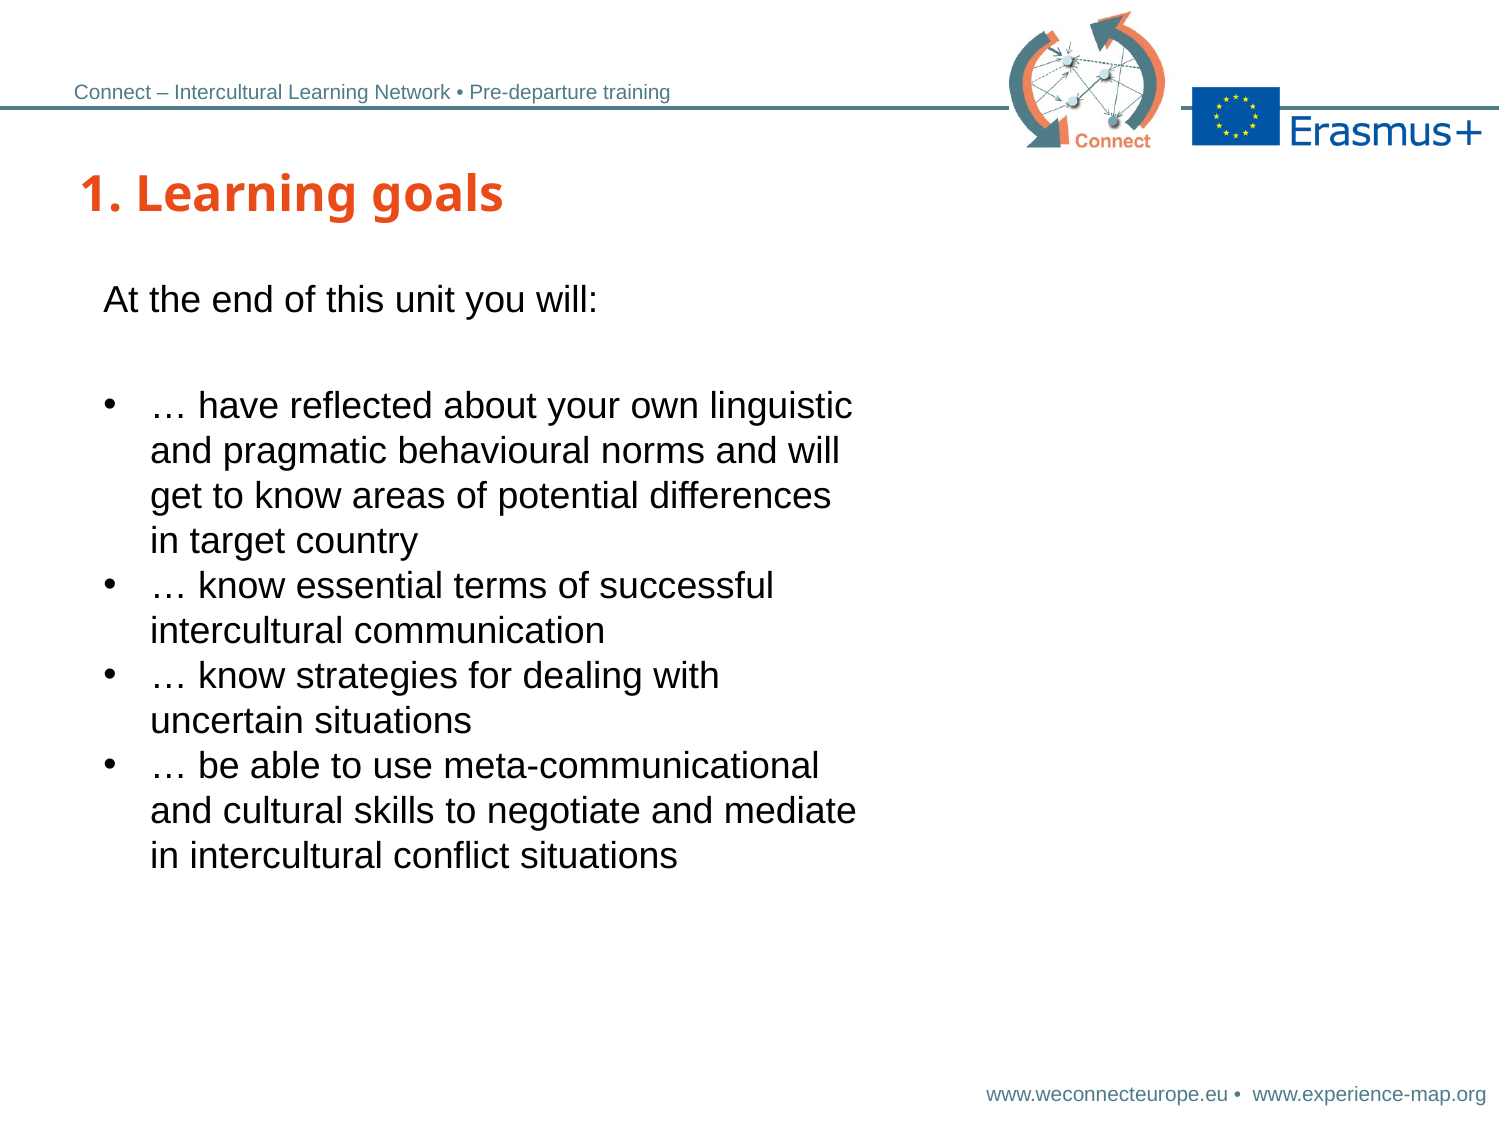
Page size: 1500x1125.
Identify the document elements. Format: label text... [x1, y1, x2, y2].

text_box … have reflected about your own linguistic and pragmatic behavioural norms and will get to know areas of potential differences in target country … know essential terms of successful intercultural communication … know strategies for dealing with uncertain situations … be able to use meta-communicational and cultural skills to negotiate and mediate in intercultural conflict situations [88, 373, 880, 941]
text_box 1. Learning goals [64, 153, 550, 229]
picture [1009, 11, 1498, 162]
text_box At the end of this unit you will: [88, 267, 869, 327]
